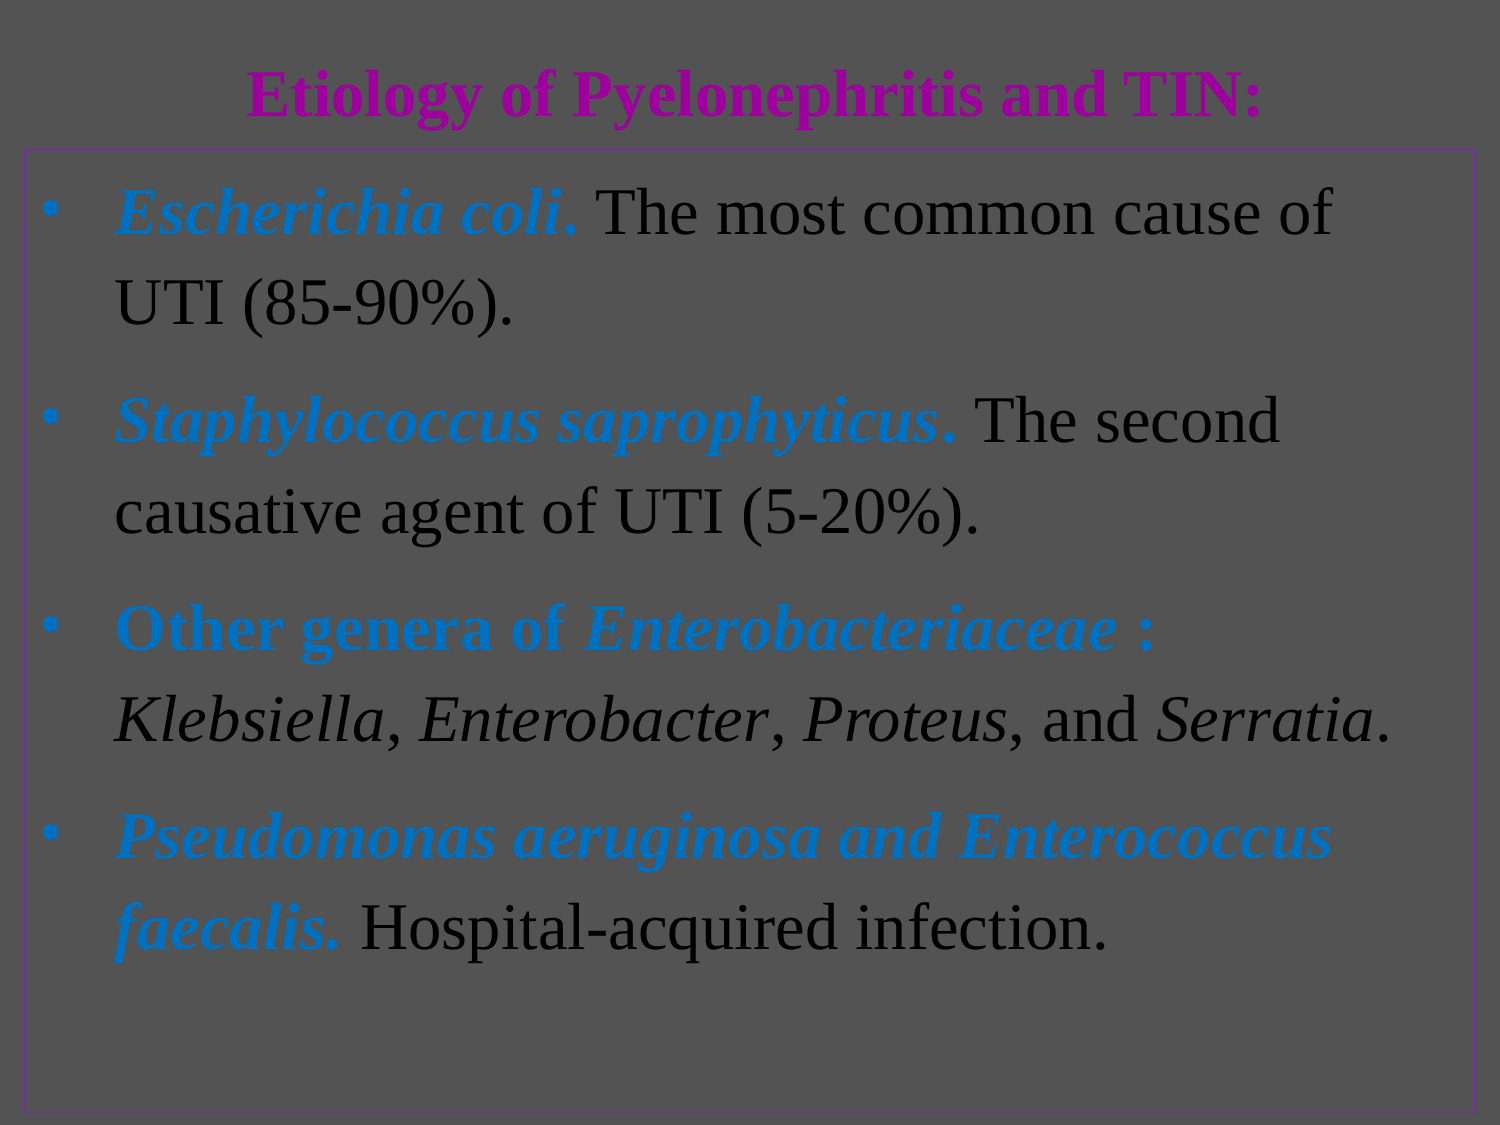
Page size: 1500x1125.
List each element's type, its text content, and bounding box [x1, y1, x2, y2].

subtitle Escherichia coli. The most common cause of UTI (85-90%). Staphylococcus saprophyticus. The second causative agent of UTI (5-20%). Other genera of Enterobacteriaceae : Klebsiella, Enterobacter, Proteus, and Serratia. Pseudomonas aeruginosa and Enterococcus faecalis. Hospital-acquired infection. [24, 149, 1476, 1113]
title Etiology of Pyelonephritis and TIN: [50, 37, 1463, 138]
